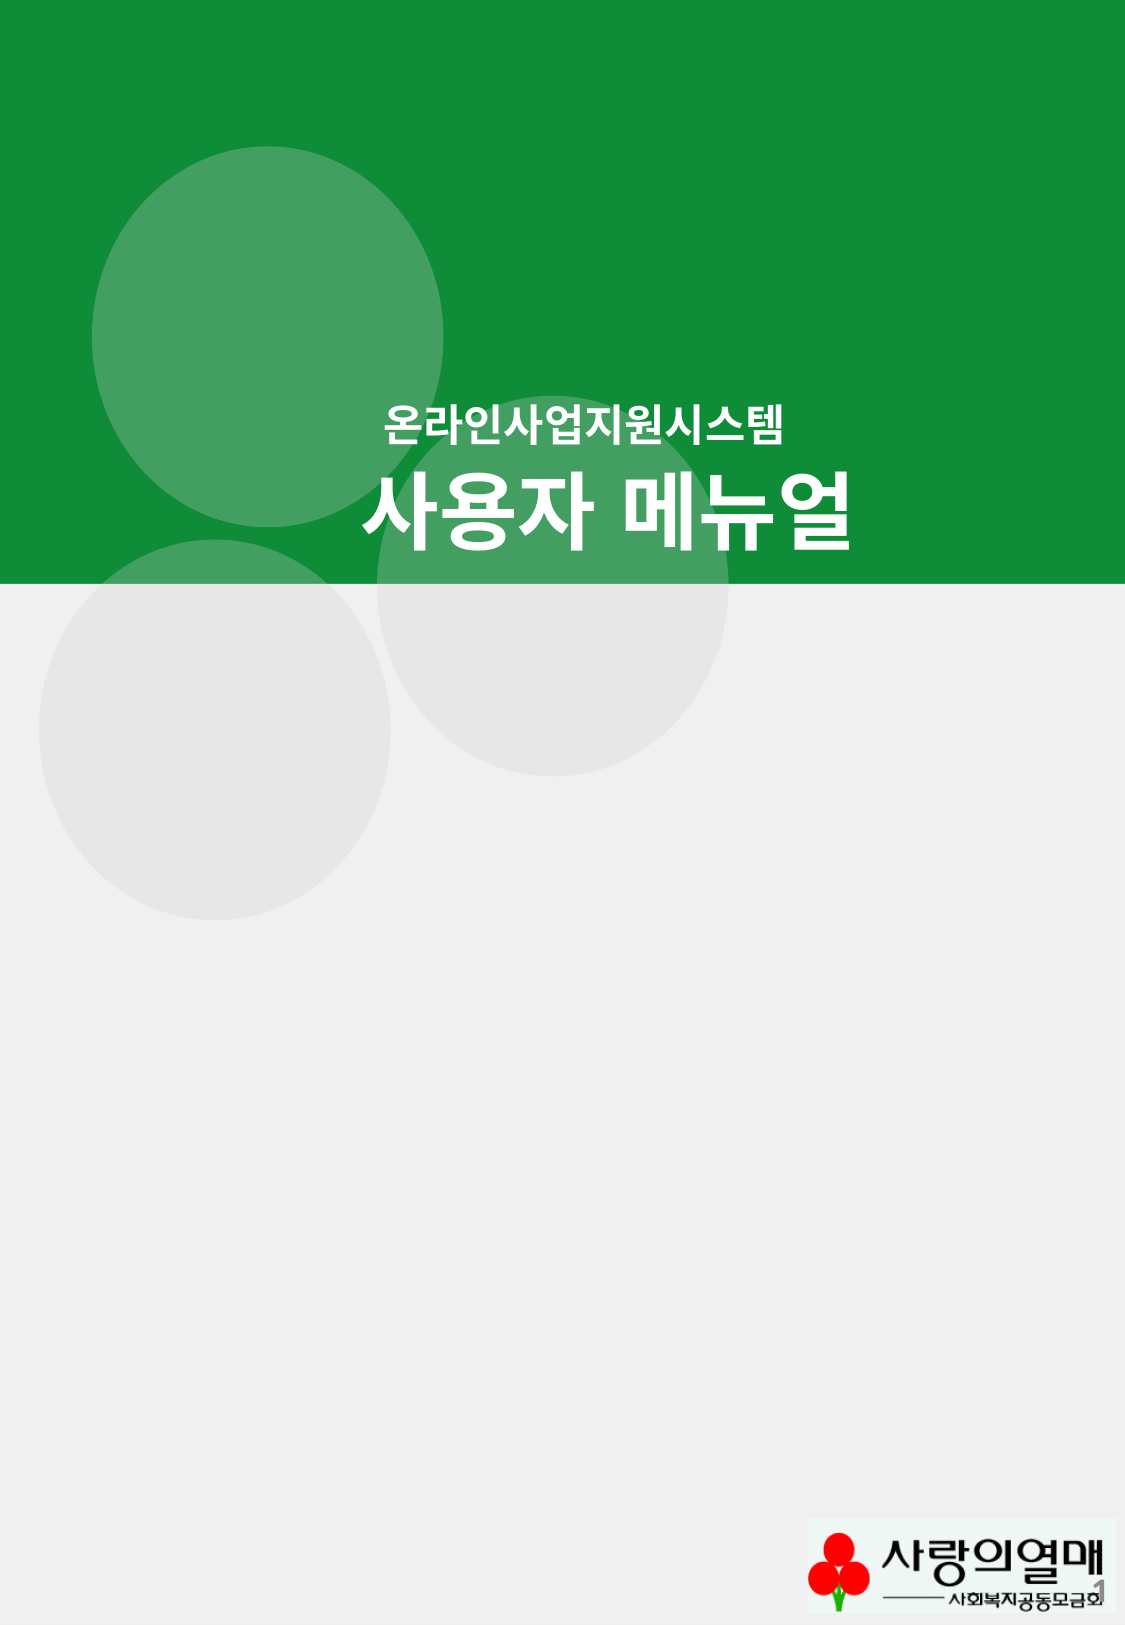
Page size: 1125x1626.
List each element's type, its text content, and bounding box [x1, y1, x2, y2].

picture [808, 1518, 1116, 1613]
slide_number 1 [1006, 1567, 1125, 1619]
